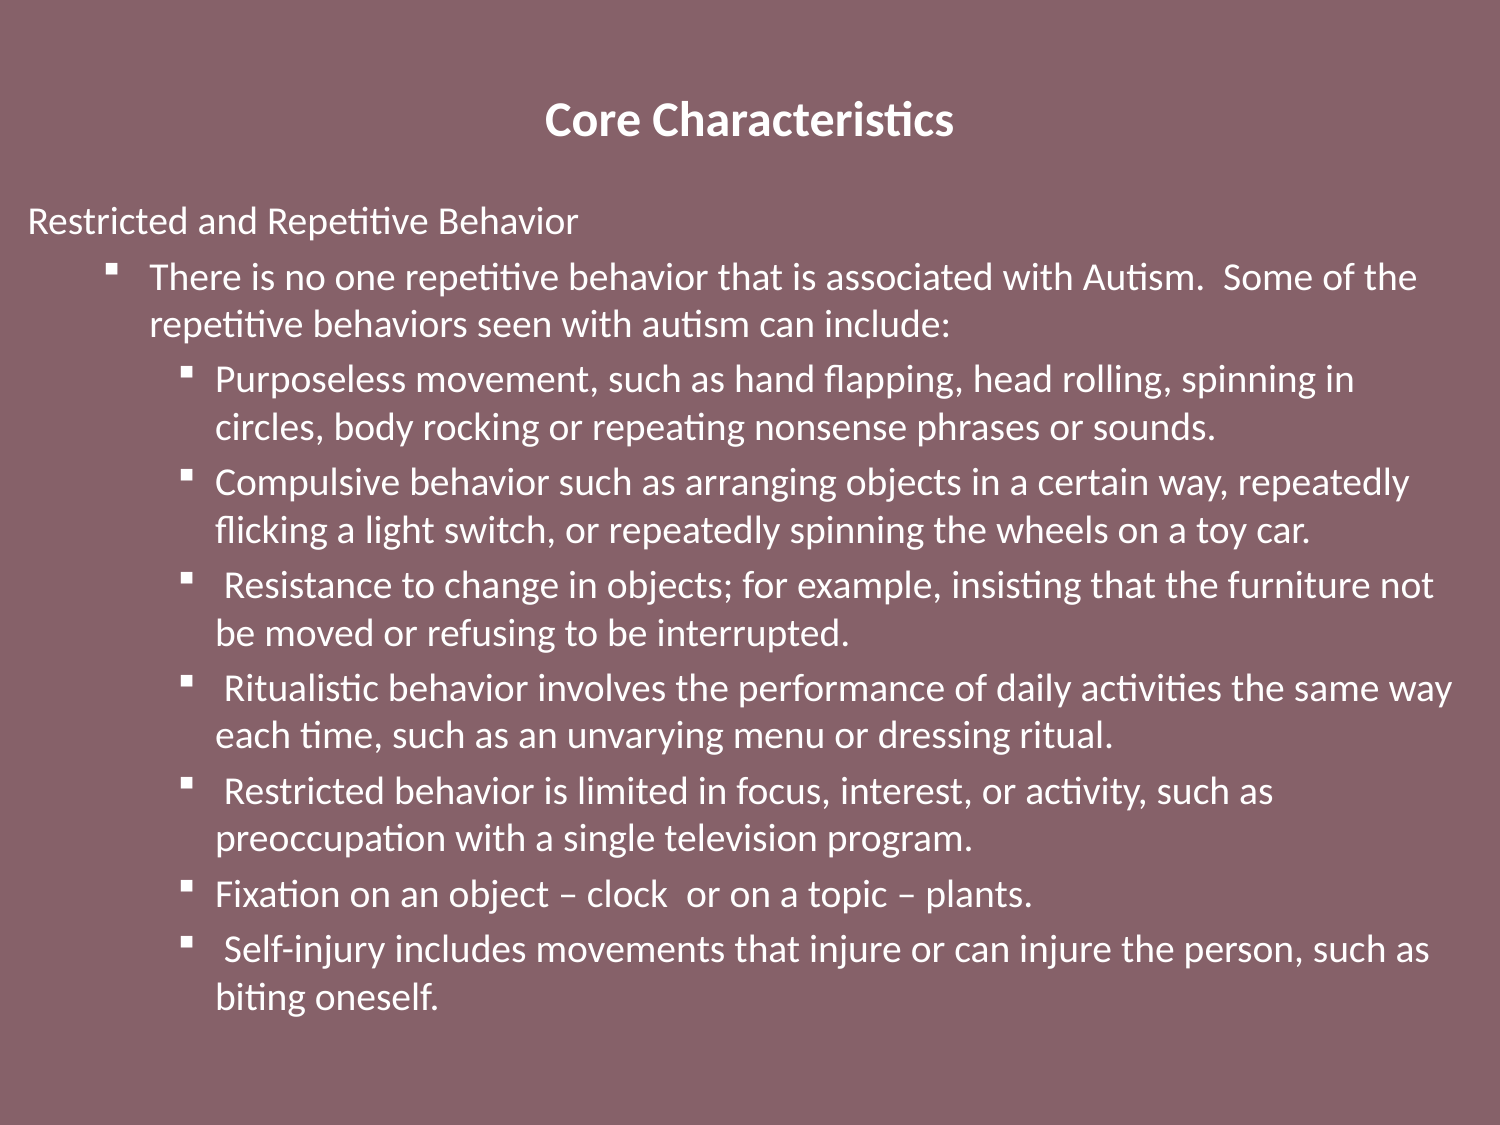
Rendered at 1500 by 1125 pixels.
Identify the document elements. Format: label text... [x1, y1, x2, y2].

title Core Characteristics [75, 45, 1425, 187]
list Restricted and Repetitive Behavior There is no one repetitive behavior that is associated with Autism. Some of the repetitive behaviors seen with autism can include: Purposeless movement, such as hand flapping, head rolling, spinning in circles, body rocking or repeating nonsense phrases or sounds. Compulsive behavior such as arranging objects in a certain way, repeatedly flicking a light switch, or repeatedly spinning the wheels on a toy car. Resistance to change in objects; for example, insisting that the furniture not be moved or refusing to be interrupted. Ritualistic behavior involves the performance of daily activities the same way each time, such as an unvarying menu or dressing ritual. Restricted behavior is limited in focus, interest, or activity, such as preoccupation with a single television program. Fixation on an object – clock or on a topic – plants. Self-injury includes movements that injure or can injure the person, such as biting oneself. [12, 187, 1488, 1075]
